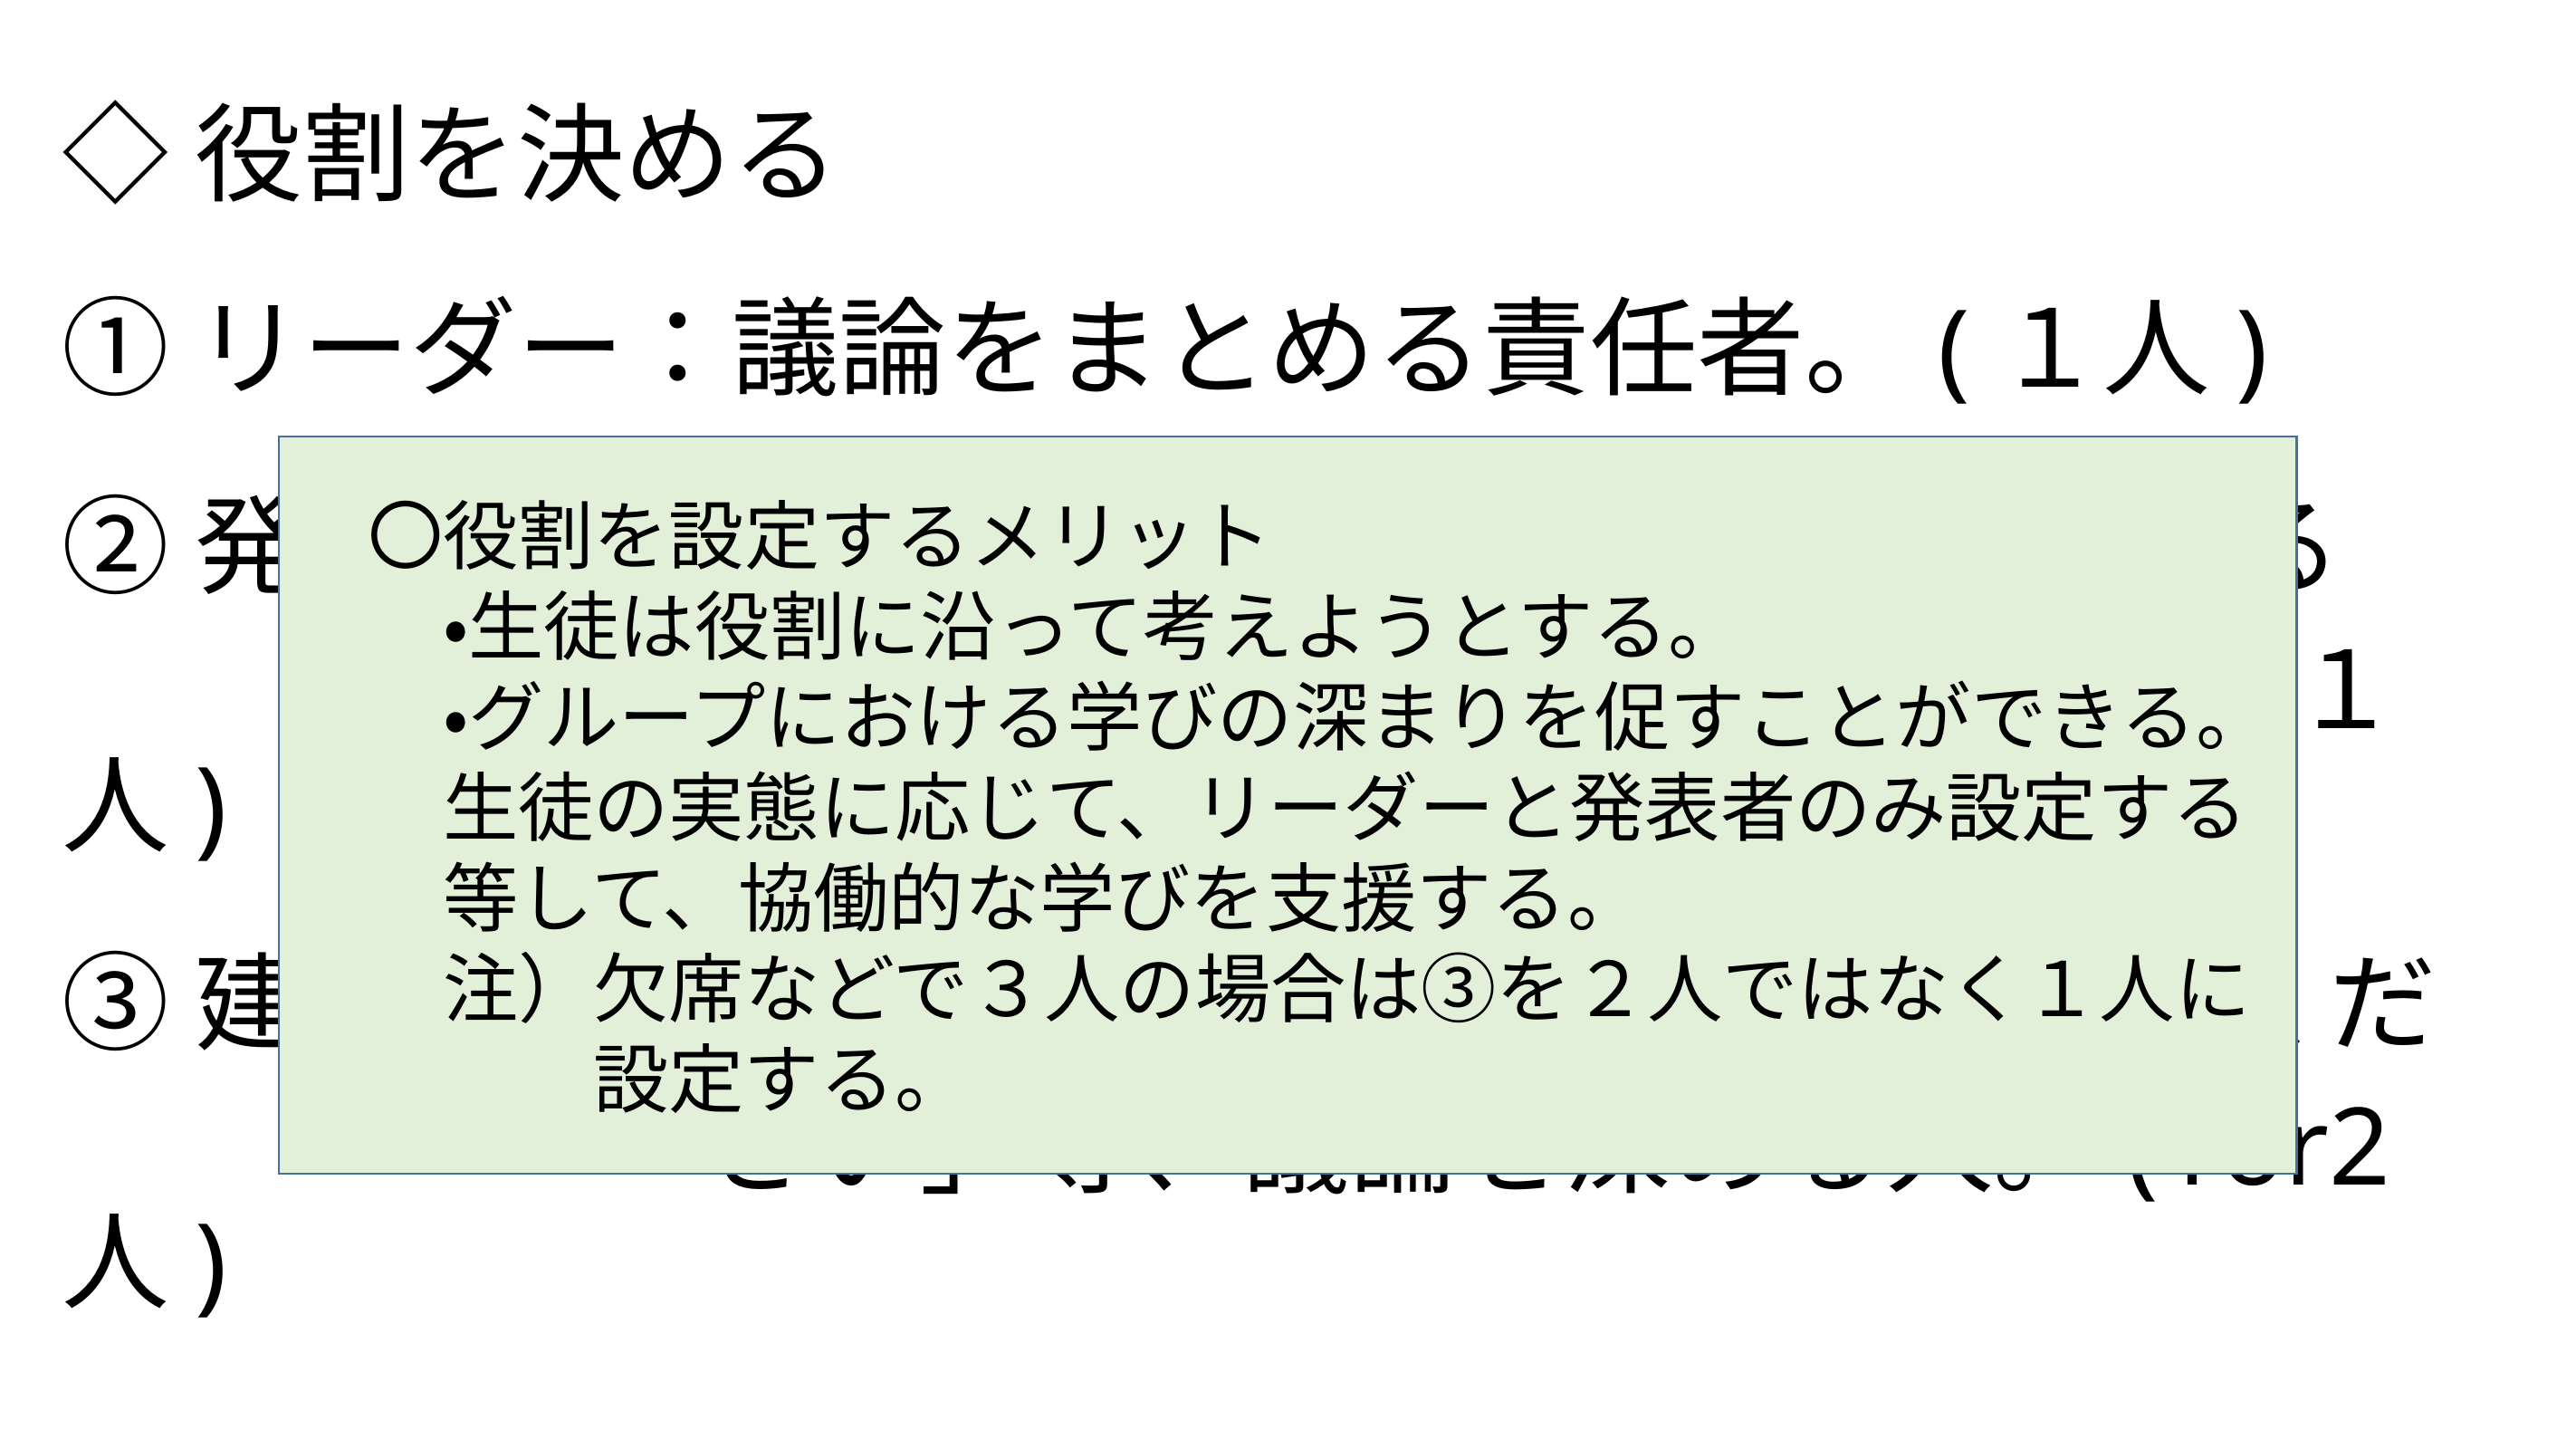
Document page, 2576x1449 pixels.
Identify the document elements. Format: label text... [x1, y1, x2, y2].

list ◇役割を決める ①リーダー：議論をまとめる責任者。(１人) ②発表者 ：討議の成果を１分程度でまとめる 全体の発表の際に発表する人。(１人) ③建設者 ：「〇〇について具体的に教えてくだ さい」等、議論を深める人。(1or2人) [48, 5, 2527, 1329]
text_box 〇役割を設定するメリット ・生徒は役割に沿って考えようとする。 ・グループにおける学びの深まりを促すことができる。 生徒の実態に応じて、リーダーと発表者のみ設定する 等して、協働的な学びを支援する。 注）欠席などで３人の場合は③を２人ではなく１人に 設定する。 [278, 436, 2298, 1175]
